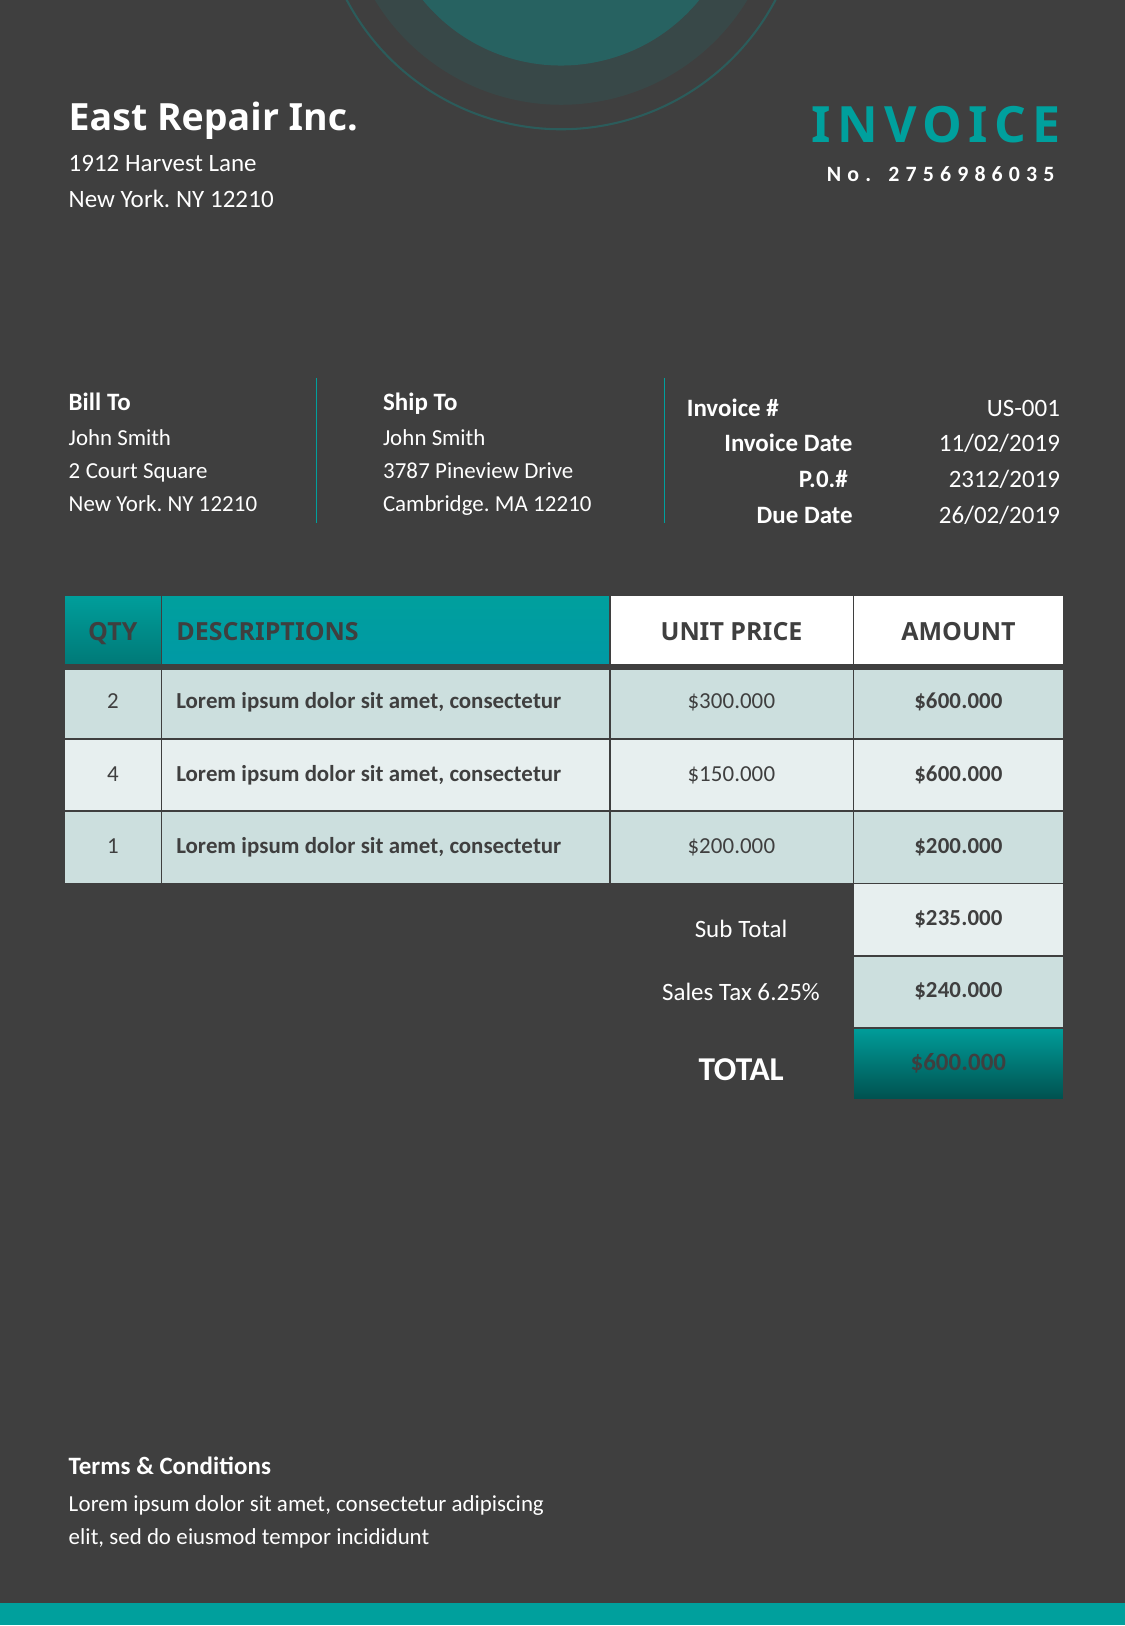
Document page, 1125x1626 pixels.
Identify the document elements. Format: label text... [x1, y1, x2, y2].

table_cell Lorem ipsum dolor sit amet, consectetur [162, 812, 609, 883]
text_box Invoice # US-001 Invoice Date 11/02/2019 P.0.# 2312/2019 Due Date 26/02/2019 [666, 377, 1076, 537]
table_cell 1 [65, 812, 161, 883]
text_box No. 2756986035 [811, 151, 1070, 193]
table_cell $200.000 [611, 812, 853, 883]
table_cell 2 [65, 670, 161, 738]
text_box Sub Total [655, 905, 828, 950]
table_header AMOUNT [854, 596, 1063, 664]
text_box INVOICE [727, 85, 1076, 161]
table_cell $150.000 [611, 740, 853, 810]
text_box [318, 0, 804, 130]
table_cell [65, 884, 853, 955]
text_box East Repair Inc. [53, 85, 402, 146]
table_cell [65, 957, 853, 1099]
table_header UNIT PRICE [611, 596, 853, 664]
text_box [0, 1602, 1125, 1625]
table_cell $600.000 [854, 740, 1063, 810]
table_header DESCRIPTIONS [162, 596, 609, 664]
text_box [53, 377, 302, 523]
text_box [368, 377, 616, 523]
table_cell $240.000 [854, 957, 1063, 1027]
table_cell Lorem ipsum dolor sit amet, consectetur [162, 670, 609, 738]
table_cell $600.000 [854, 670, 1063, 738]
table_cell $600.000 [854, 1029, 1063, 1099]
table_cell 4 [65, 740, 161, 810]
text_box 1912 Harvest Lane New York. NY 12210 [53, 133, 368, 221]
table_cell $200.000 [854, 812, 1063, 883]
text_box Lorem ipsum dolor sit amet, consectetur adipiscing elit, sed do eiusmod tempor incididunt [53, 1475, 586, 1557]
text_box Sales Tax 6.25% [625, 967, 857, 1013]
table_cell $235.000 [854, 884, 1063, 955]
table_header QTY [65, 596, 161, 664]
table_cell $300.000 [611, 670, 853, 738]
text_box Terms & Conditions [53, 1442, 395, 1488]
table_cell Lorem ipsum dolor sit amet, consectetur [162, 740, 609, 810]
text_box TOTAL [625, 1040, 857, 1095]
